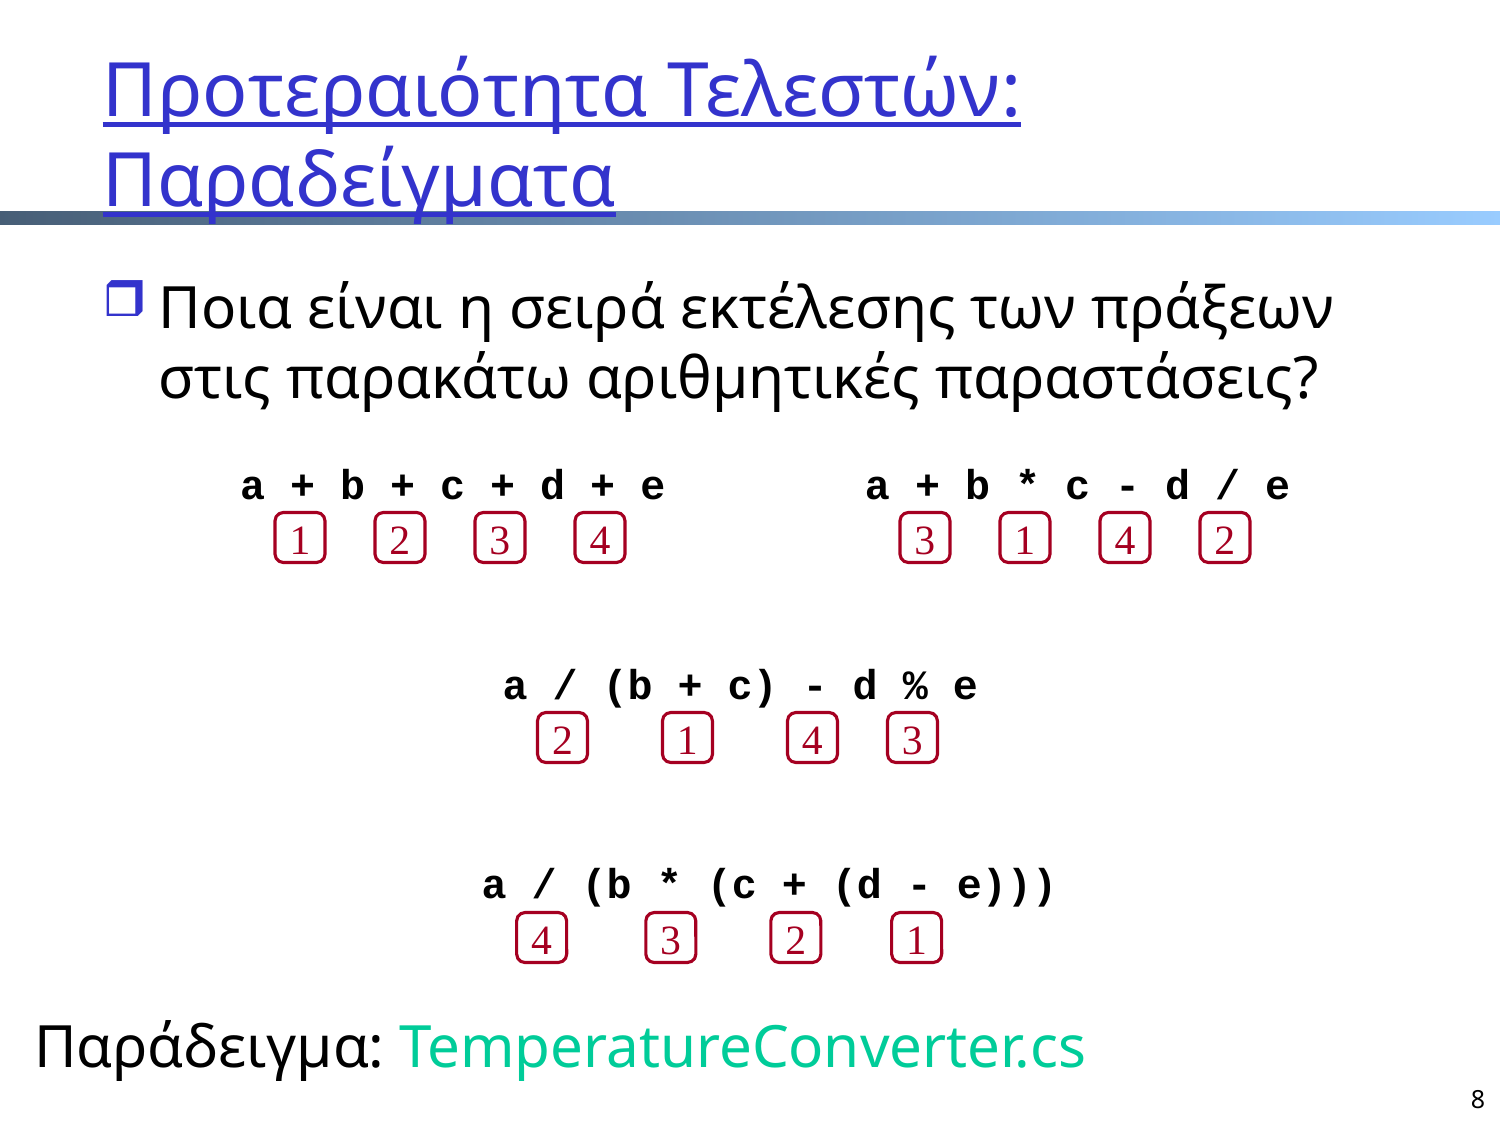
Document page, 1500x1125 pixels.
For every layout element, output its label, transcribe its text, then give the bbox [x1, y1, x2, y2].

text_box 4 [787, 712, 838, 763]
text_box 3 [887, 712, 938, 763]
text_box a / (b * (c + (d - e))) [466, 849, 1072, 915]
text_box 1 [999, 512, 1051, 563]
text_box 3 [645, 912, 696, 963]
text_box a / (b + c) - d % e [487, 650, 993, 715]
text_box 4 [1100, 512, 1151, 563]
text_box 2 [375, 512, 426, 563]
text_box 2 [537, 712, 588, 763]
text_box 3 [900, 512, 951, 563]
text_box Παράδειγμα: TemperatureConverter.cs [19, 1002, 1101, 1087]
text_box 1 [275, 512, 326, 563]
slide_number 8 [1150, 1049, 1500, 1125]
text_box 4 [516, 912, 567, 963]
title Προτεραιότητα Τελεστών: Παραδείγματα [87, 37, 1475, 225]
text_box a + b * c - d / e [850, 450, 1305, 515]
text_box 1 [891, 912, 942, 963]
text_box a + b + c + d + e [225, 450, 680, 515]
text_box 3 [474, 512, 526, 563]
text_box 1 [662, 712, 713, 763]
text_box 4 [575, 512, 626, 563]
text_box 2 [770, 912, 821, 963]
text_box 2 [1200, 512, 1251, 563]
list Ποια είναι η σειρά εκτέλεσης των πράξεων στις παρακάτω αριθμητικές παραστάσεις? [87, 262, 1363, 410]
